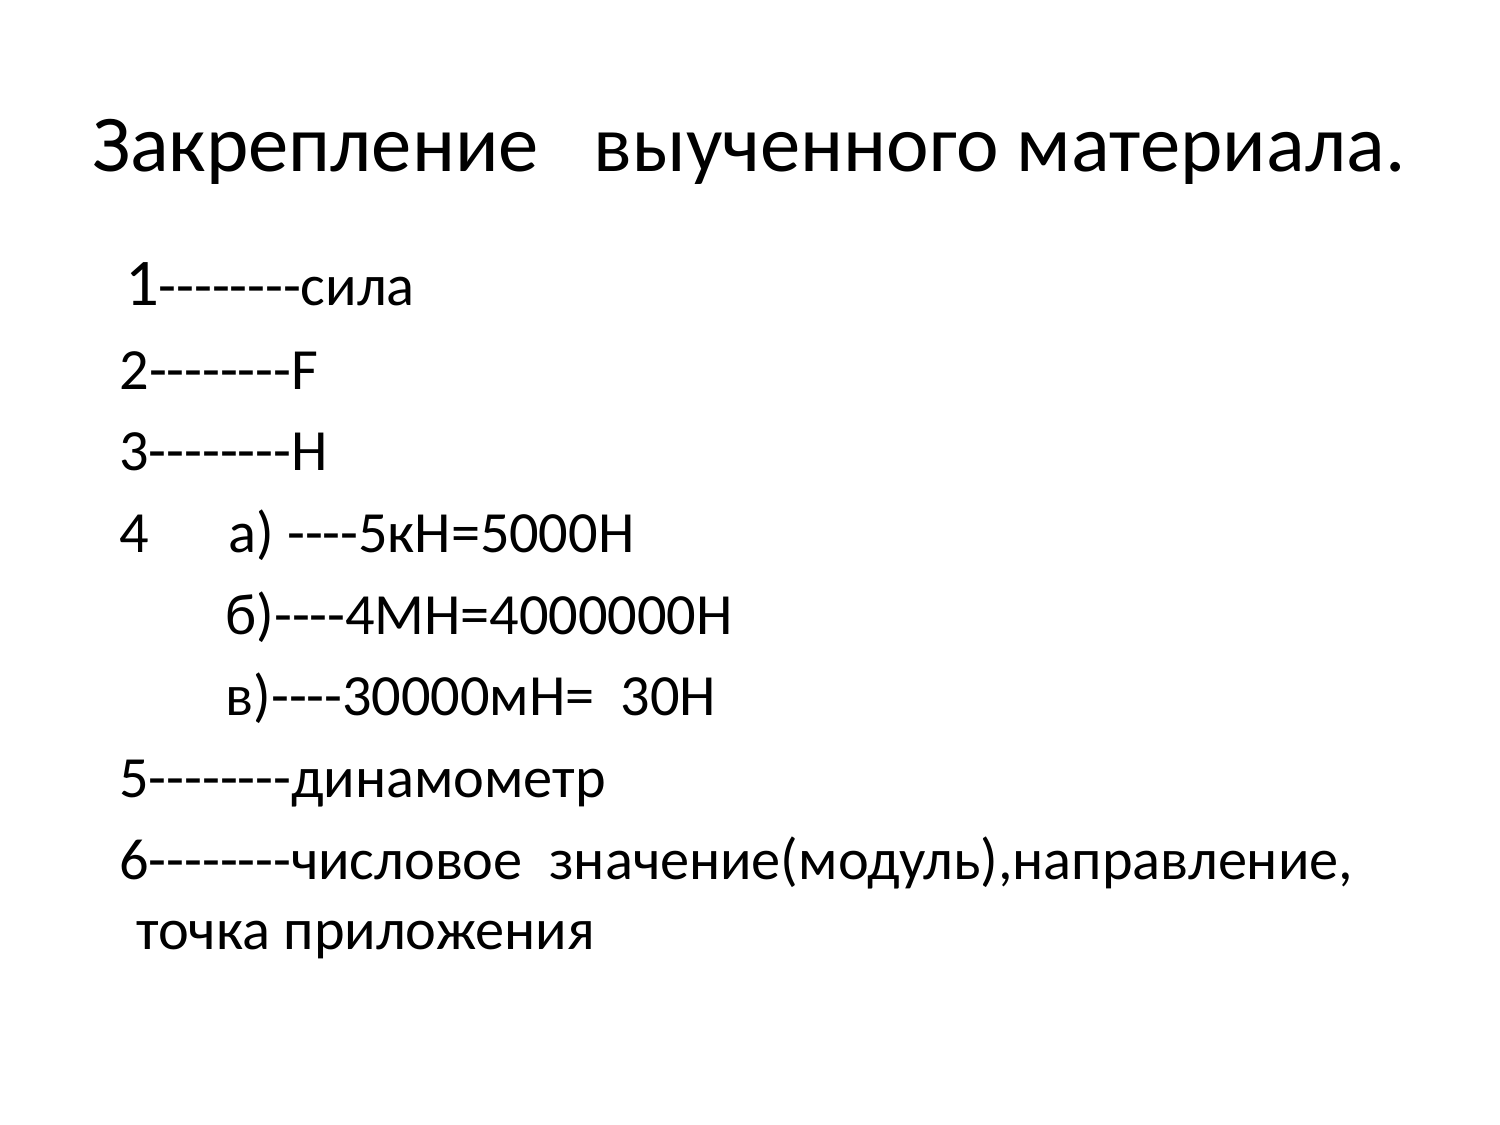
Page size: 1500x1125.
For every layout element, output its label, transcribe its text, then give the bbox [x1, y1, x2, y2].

list 1--------сила 2--------F 3--------Н 4 а) ----5кН=5000Н б)----4МН=4000000Н в)----30000мН= 30Н 5--------динамометр 6--------числовое значение(модуль),направление, точка приложения [64, 231, 1416, 1095]
title Закрепление выученного материала. [74, 44, 1426, 233]
